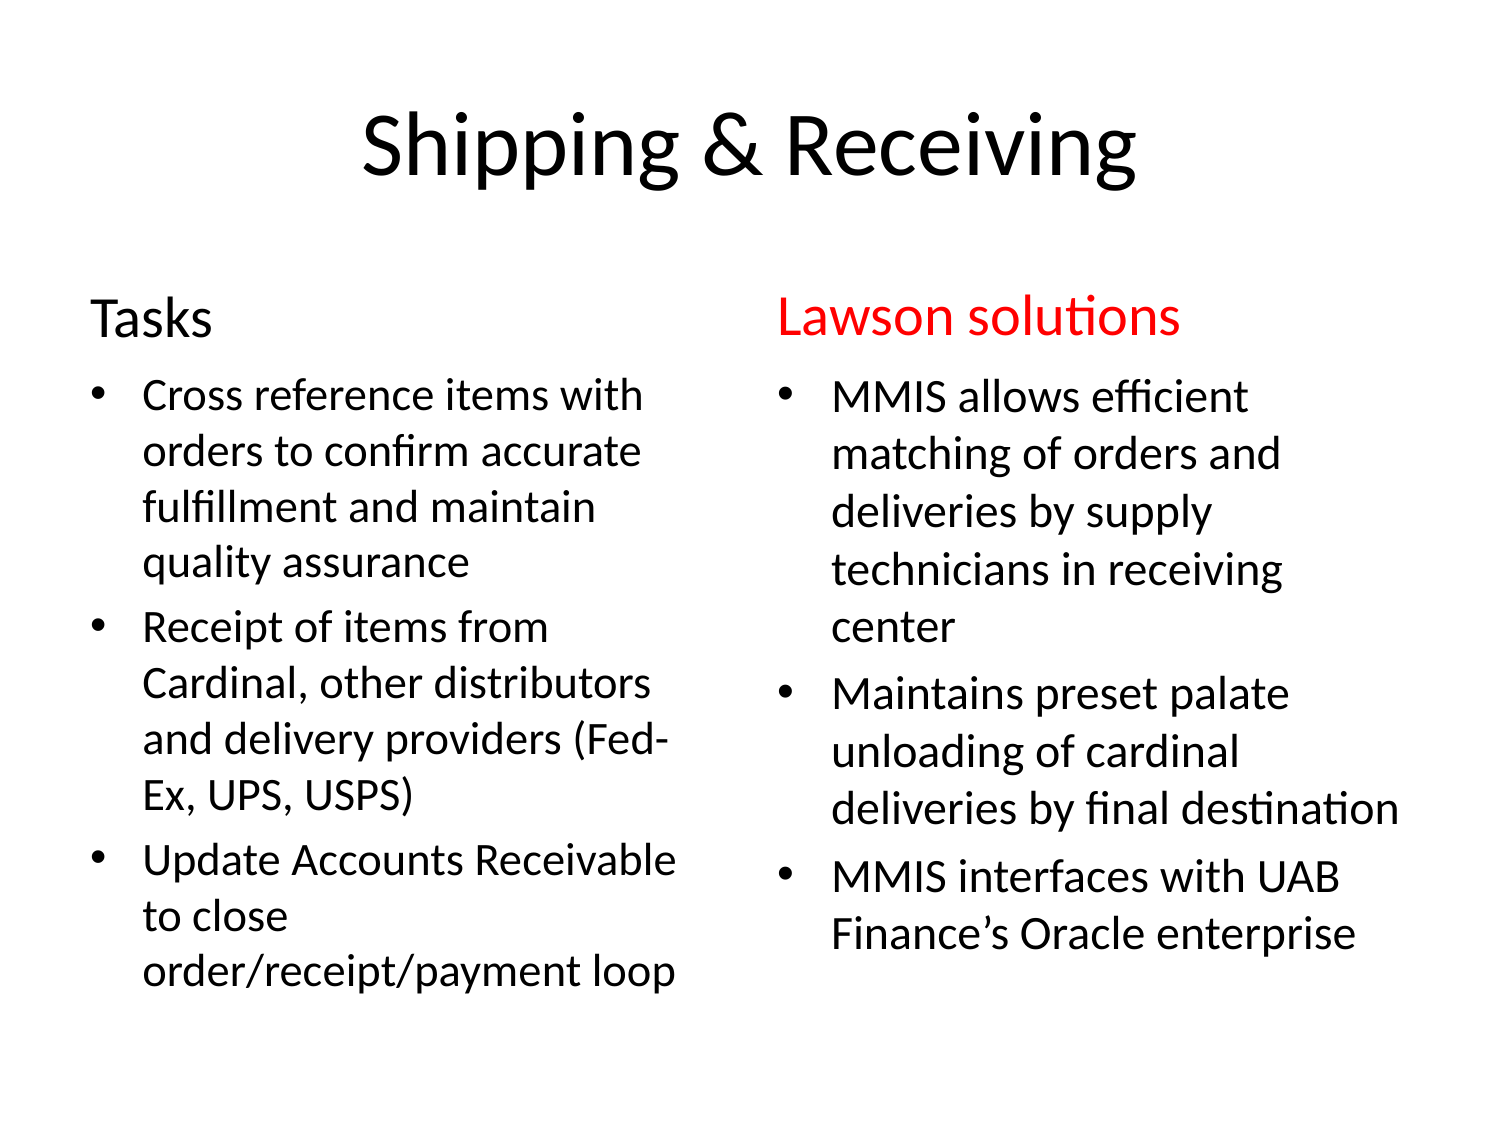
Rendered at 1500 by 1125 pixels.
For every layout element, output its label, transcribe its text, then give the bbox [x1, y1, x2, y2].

title Shipping & Receiving [75, 45, 1425, 233]
list Cross reference items with orders to confirm accurate fulfillment and maintain quality assurance Receipt of items from Cardinal, other distributors and delivery providers (Fed-Ex, UPS, USPS) Update Accounts Receivable to close order/receipt/payment loop [75, 356, 738, 1005]
list Lawson solutions [762, 249, 1426, 355]
list Tasks [75, 251, 738, 356]
list MMIS allows efficient matching of orders and deliveries by supply technicians in receiving center Maintains preset palate unloading of cardinal deliveries by final destination MMIS interfaces with UAB Finance’s Oracle enterprise [761, 356, 1425, 1005]
